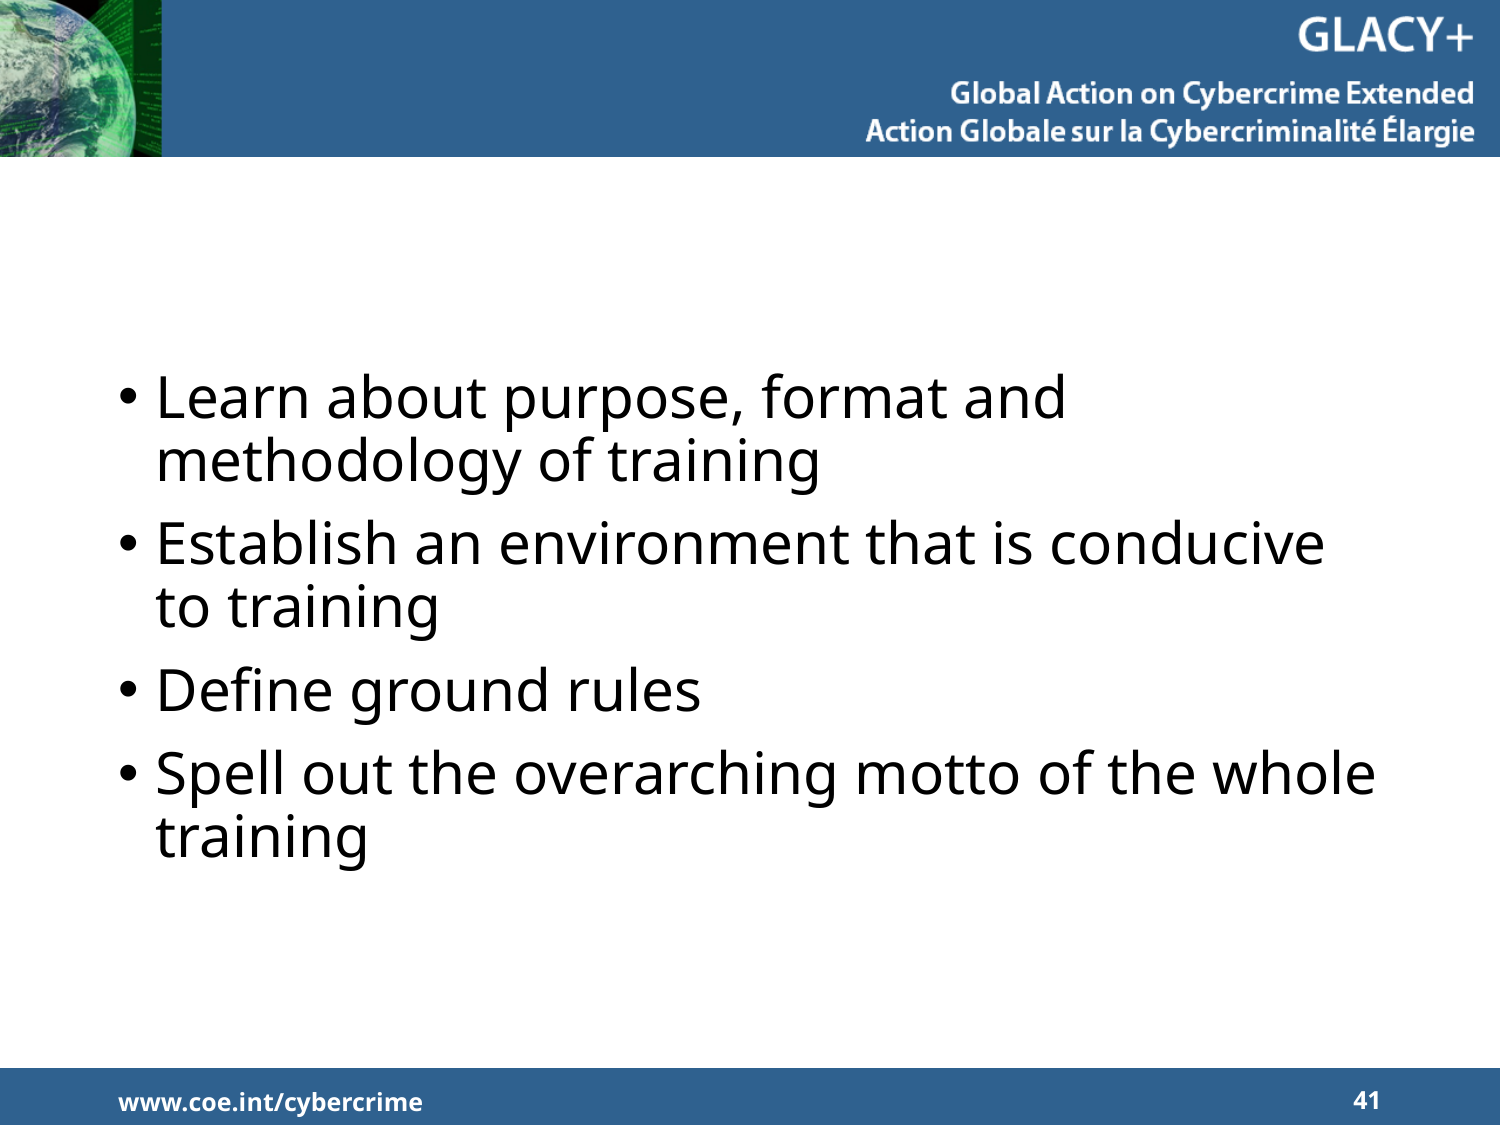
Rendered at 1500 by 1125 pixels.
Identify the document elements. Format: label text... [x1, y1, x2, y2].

slide_number 41 [1059, 1071, 1397, 1125]
picture [0, 0, 1500, 157]
list Learn about purpose, format and methodology of training Establish an environment that is conducive to training Define ground rules Spell out the overarching motto of the whole training [103, 360, 1397, 1014]
slide_number www.coe.int/cybercrime [103, 1071, 491, 1125]
